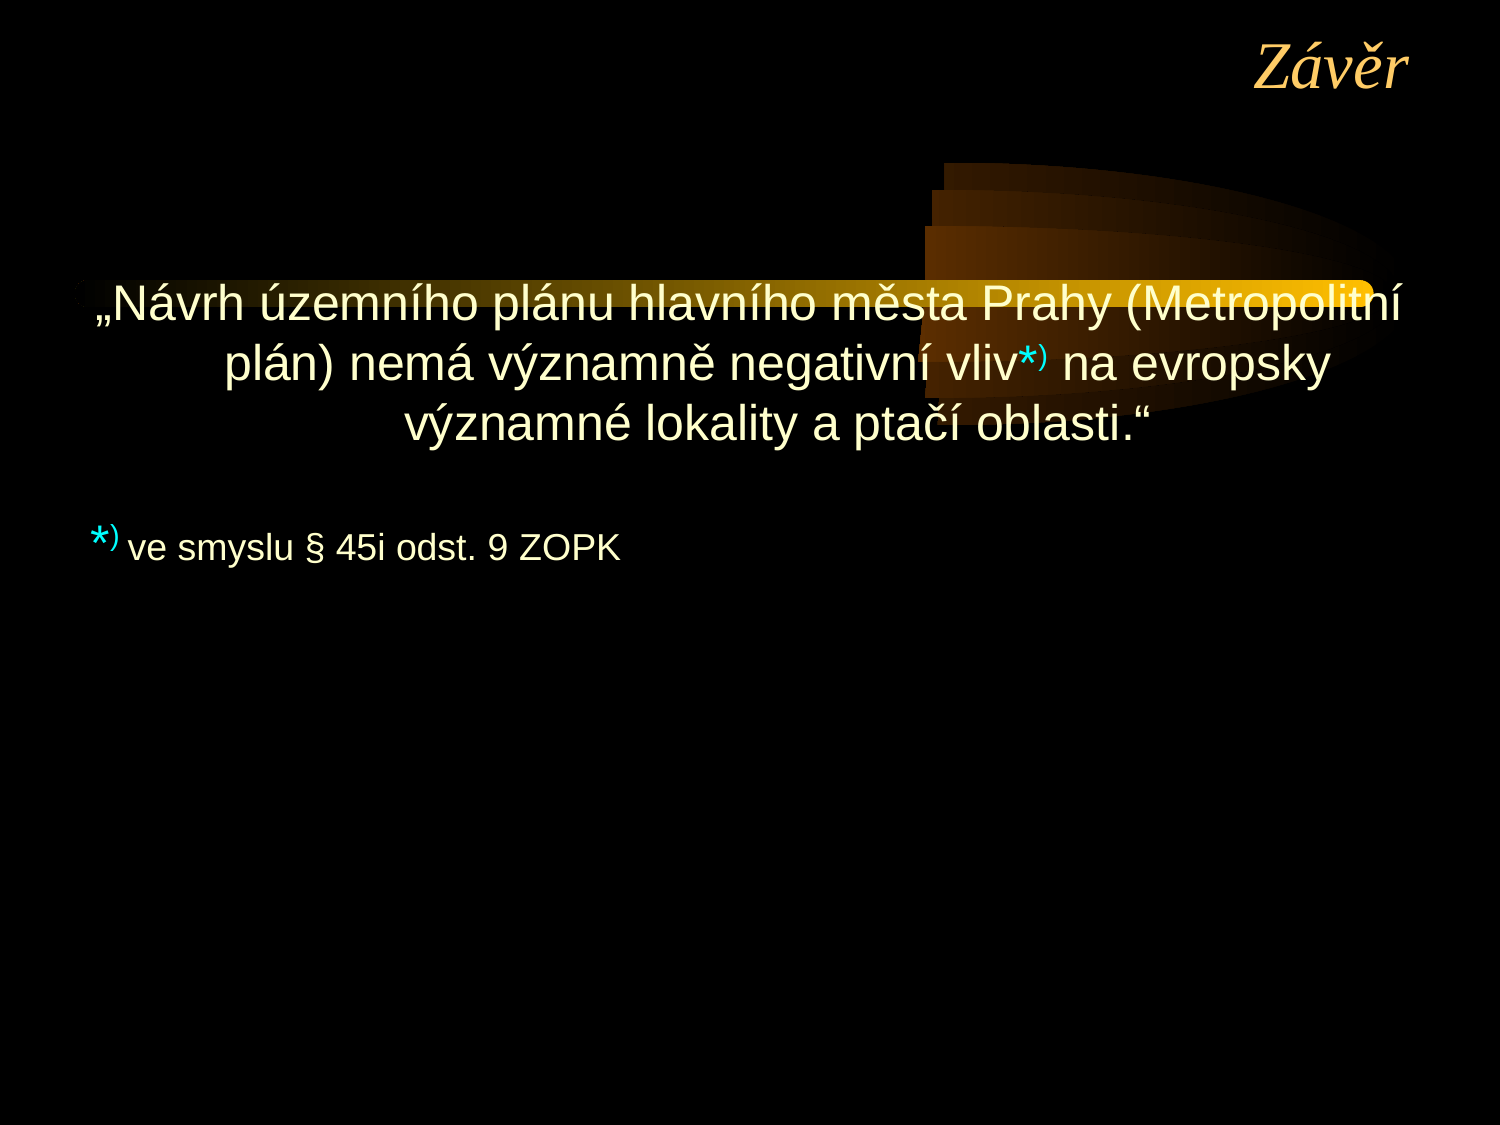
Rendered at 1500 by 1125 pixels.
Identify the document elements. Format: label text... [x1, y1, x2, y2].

title Závěr [75, 21, 1425, 257]
list „Návrh územního plánu hlavního města Prahy (Metropolitní plán) nemá významně negativní vliv*) na evropsky významné lokality a ptačí oblasti.“ *) ve smyslu § 45i odst. 9 ZOPK [75, 262, 1425, 1005]
